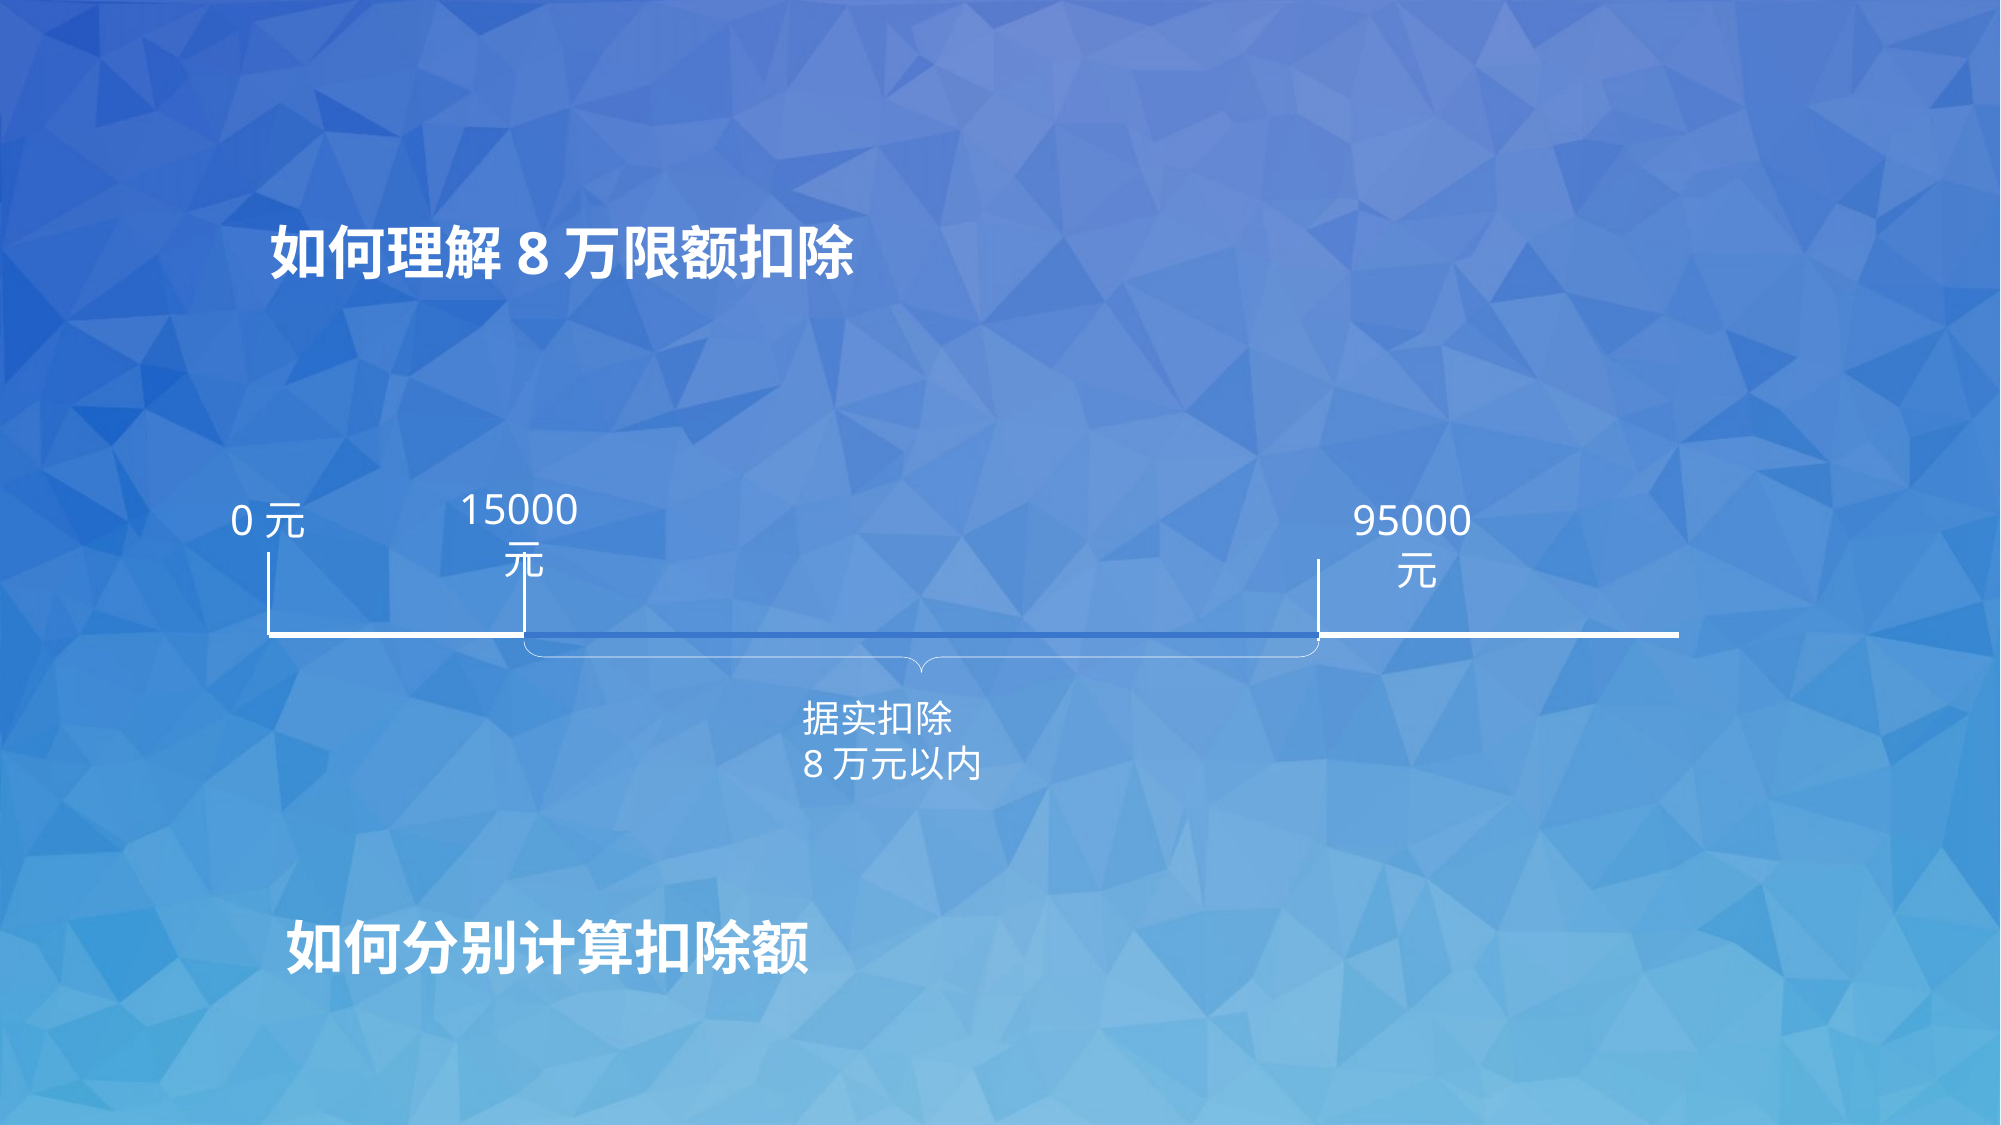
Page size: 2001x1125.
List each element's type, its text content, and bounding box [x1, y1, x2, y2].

text_box 如何分别计算扣除额 [270, 903, 825, 989]
text_box 95000元 [1318, 486, 1517, 602]
text_box 据实扣除 8万元以内 [787, 687, 1015, 792]
text_box 15000元 [425, 475, 623, 590]
text_box 0元 [169, 486, 367, 552]
text_box [523, 641, 1320, 673]
picture [0, 0, 2001, 1125]
text_box 如何理解8万限额扣除 [254, 208, 870, 294]
